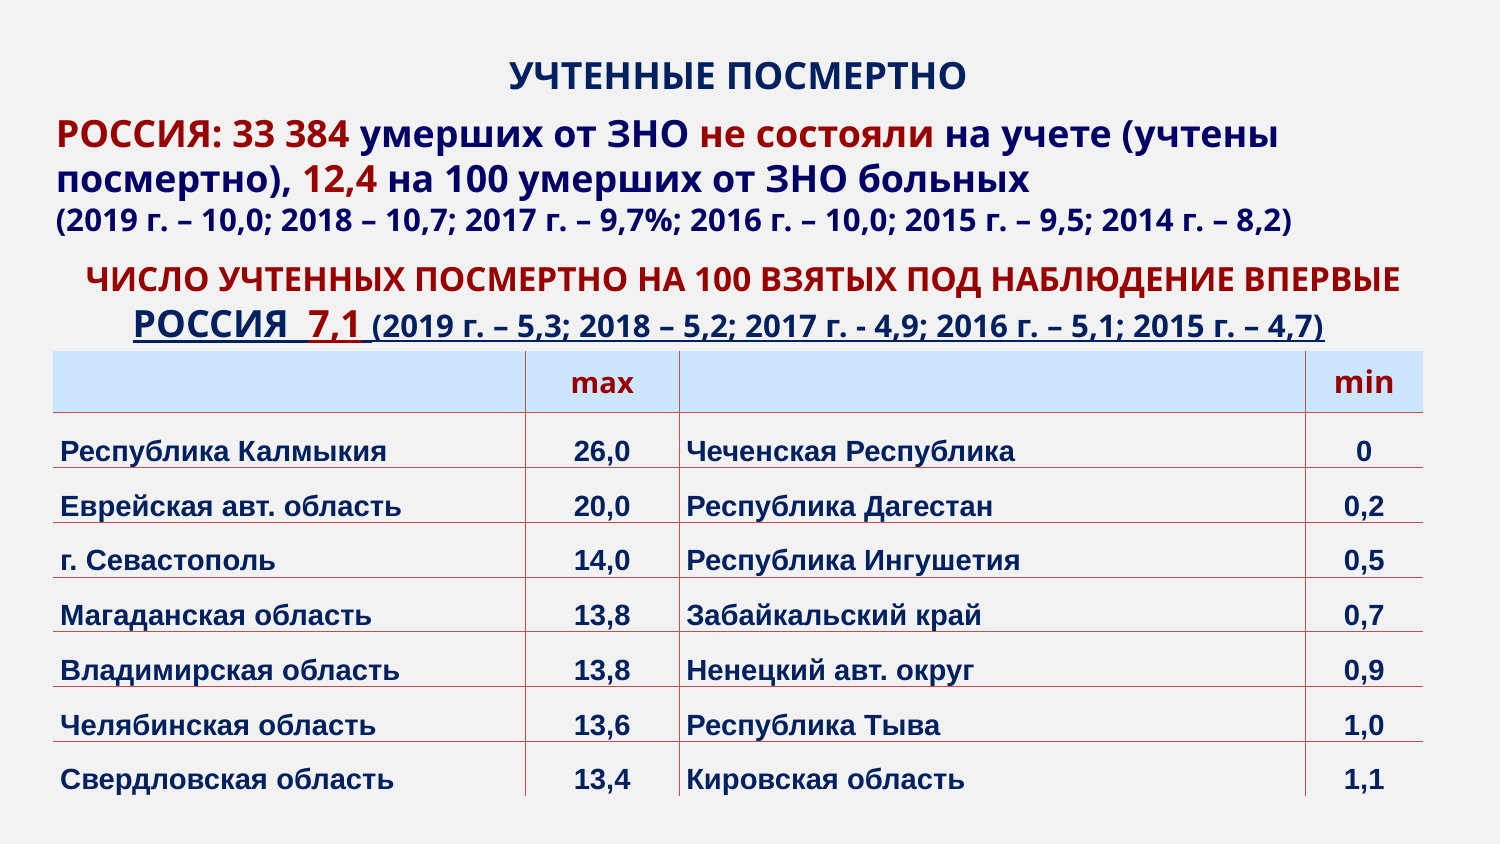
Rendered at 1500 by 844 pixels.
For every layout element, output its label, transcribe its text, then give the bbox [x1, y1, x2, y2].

table_cell 0,5 [1306, 523, 1423, 577]
table_cell г. Севастополь [53, 523, 525, 577]
table_cell Челябинская область [53, 687, 525, 741]
table_cell Владимирская область [53, 632, 525, 686]
table_cell 0,7 [1306, 578, 1423, 631]
table_cell Кировская область [680, 742, 1305, 796]
table_cell 1,1 [1306, 784, 1423, 796]
table_cell 20,0 [526, 468, 679, 522]
table_cell Республика Тыва [680, 687, 1305, 741]
table_cell 0,2 [1306, 468, 1423, 522]
table_cell 26,0 [526, 413, 679, 467]
text_box РОССИЯ 7,1 (2019 г. – 5,3; 2018 – 5,2; 2017 г. - 4,9; 2016 г. – 5,1; 2015 г. – 4,7) [117, 292, 1341, 352]
table_cell 13,6 [526, 687, 679, 741]
table_cell 1,0 [1306, 687, 1423, 731]
table_cell Ненецкий авт. округ [680, 632, 1305, 686]
table_cell Еврейская авт. область [53, 468, 525, 522]
table_header [680, 352, 1305, 412]
table_cell Республика Дагестан [680, 468, 1305, 522]
table_cell 0,9 [1306, 632, 1423, 686]
table_cell 13,8 [526, 578, 679, 631]
table_cell Магаданская область [53, 578, 525, 631]
text_box ЧИСЛО УЧТЕННЫХ ПОСМЕРТНО НА 100 ВЗЯТЫХ ПОД НАБЛЮДЕНИЕ ВПЕРВЫЕ [29, 244, 1459, 307]
table_header max [526, 352, 679, 412]
text_box [998, 731, 1465, 784]
table_header [53, 351, 525, 412]
table_cell 13,8 [526, 632, 679, 686]
text_box РОССИЯ: 33 384 умерших от ЗНО не состояли на учете (учтены посмертно), 12,4 на 100 умерших от ЗНО больных (2019 г. – 10,0; 2018 – 10,7; 2017 г. – 9,7%; 2016 г. – 10,0; 2015 г. – 9,5; 2014 г. – 8,2) [41, 102, 1500, 290]
table_cell 14,0 [526, 523, 679, 577]
title УЧТЕННЫЕ ПОСМЕРТНО [17, 41, 1459, 103]
table_cell Республика Ингушетия [680, 523, 1305, 577]
table_cell 13,4 [526, 742, 679, 796]
table_cell 0 [1306, 413, 1423, 467]
table_header min [1306, 351, 1423, 412]
table_cell Свердловская область [53, 742, 525, 796]
table_cell Чеченская Республика [680, 413, 1305, 467]
table_cell Республика Калмыкия [53, 413, 525, 467]
table_cell Забайкальский край [680, 578, 1305, 631]
